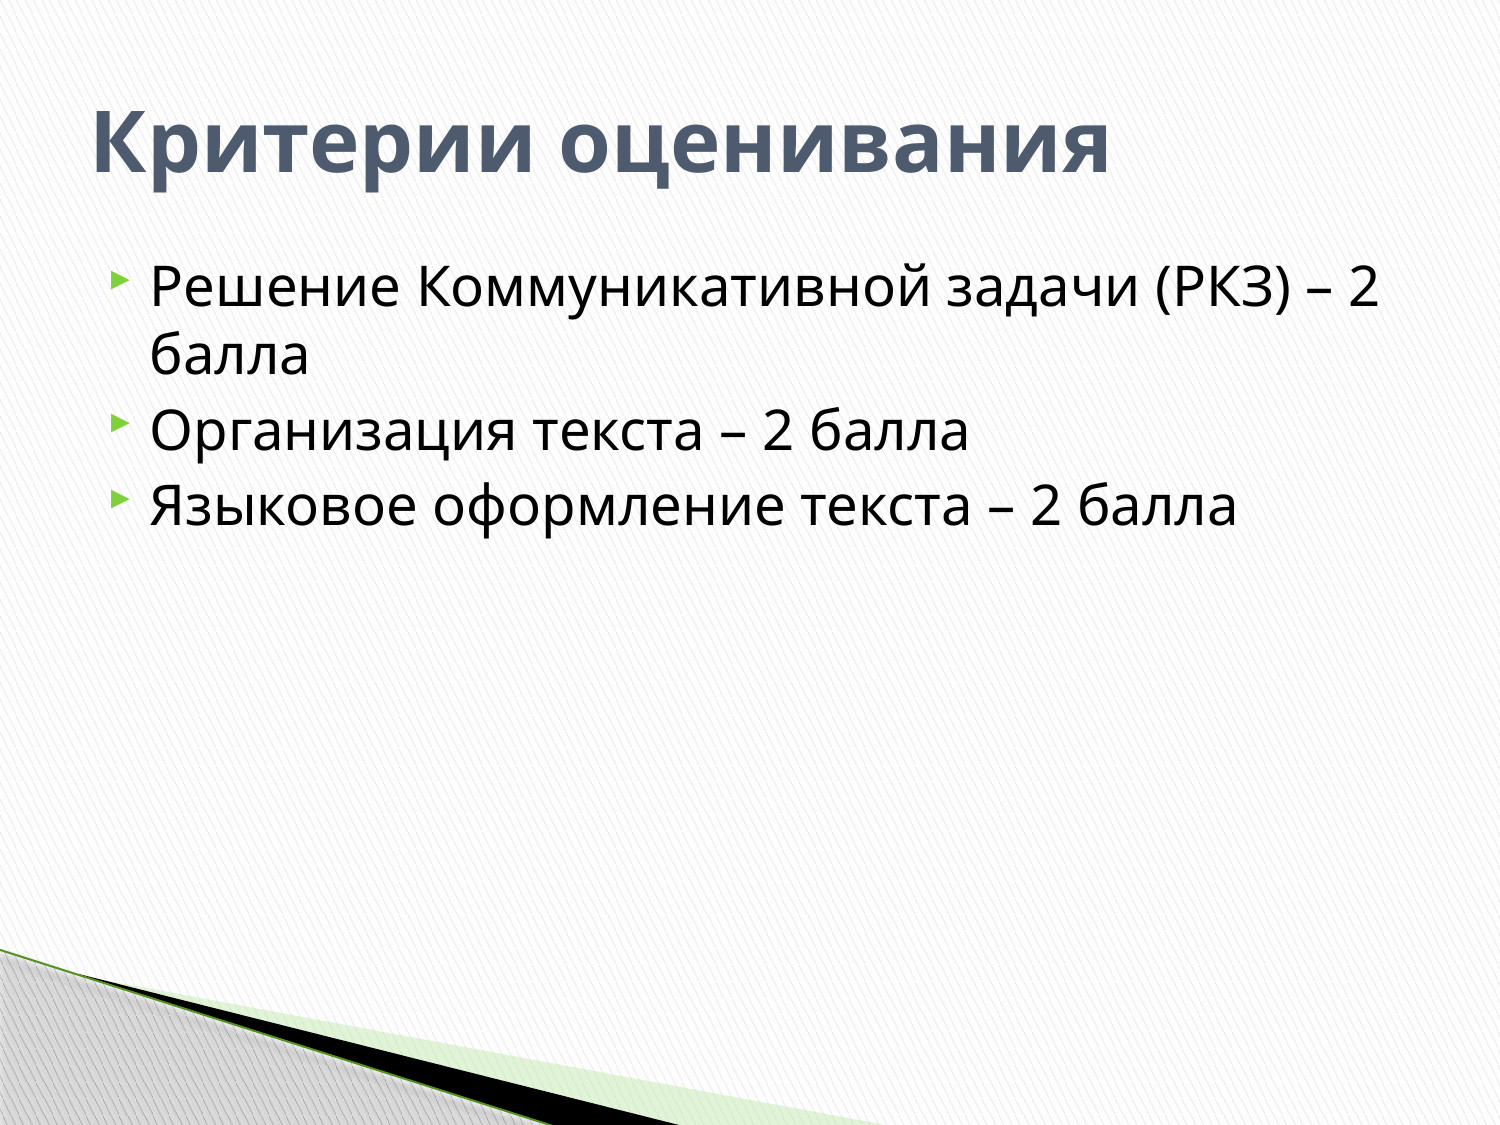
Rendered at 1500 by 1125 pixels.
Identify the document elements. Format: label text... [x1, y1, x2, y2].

title Критерии оценивания [75, 45, 1425, 233]
list Решение Коммуникативной задачи (РКЗ) – 2 балла Организация текста – 2 балла Языковое оформление текста – 2 балла [74, 242, 1426, 986]
